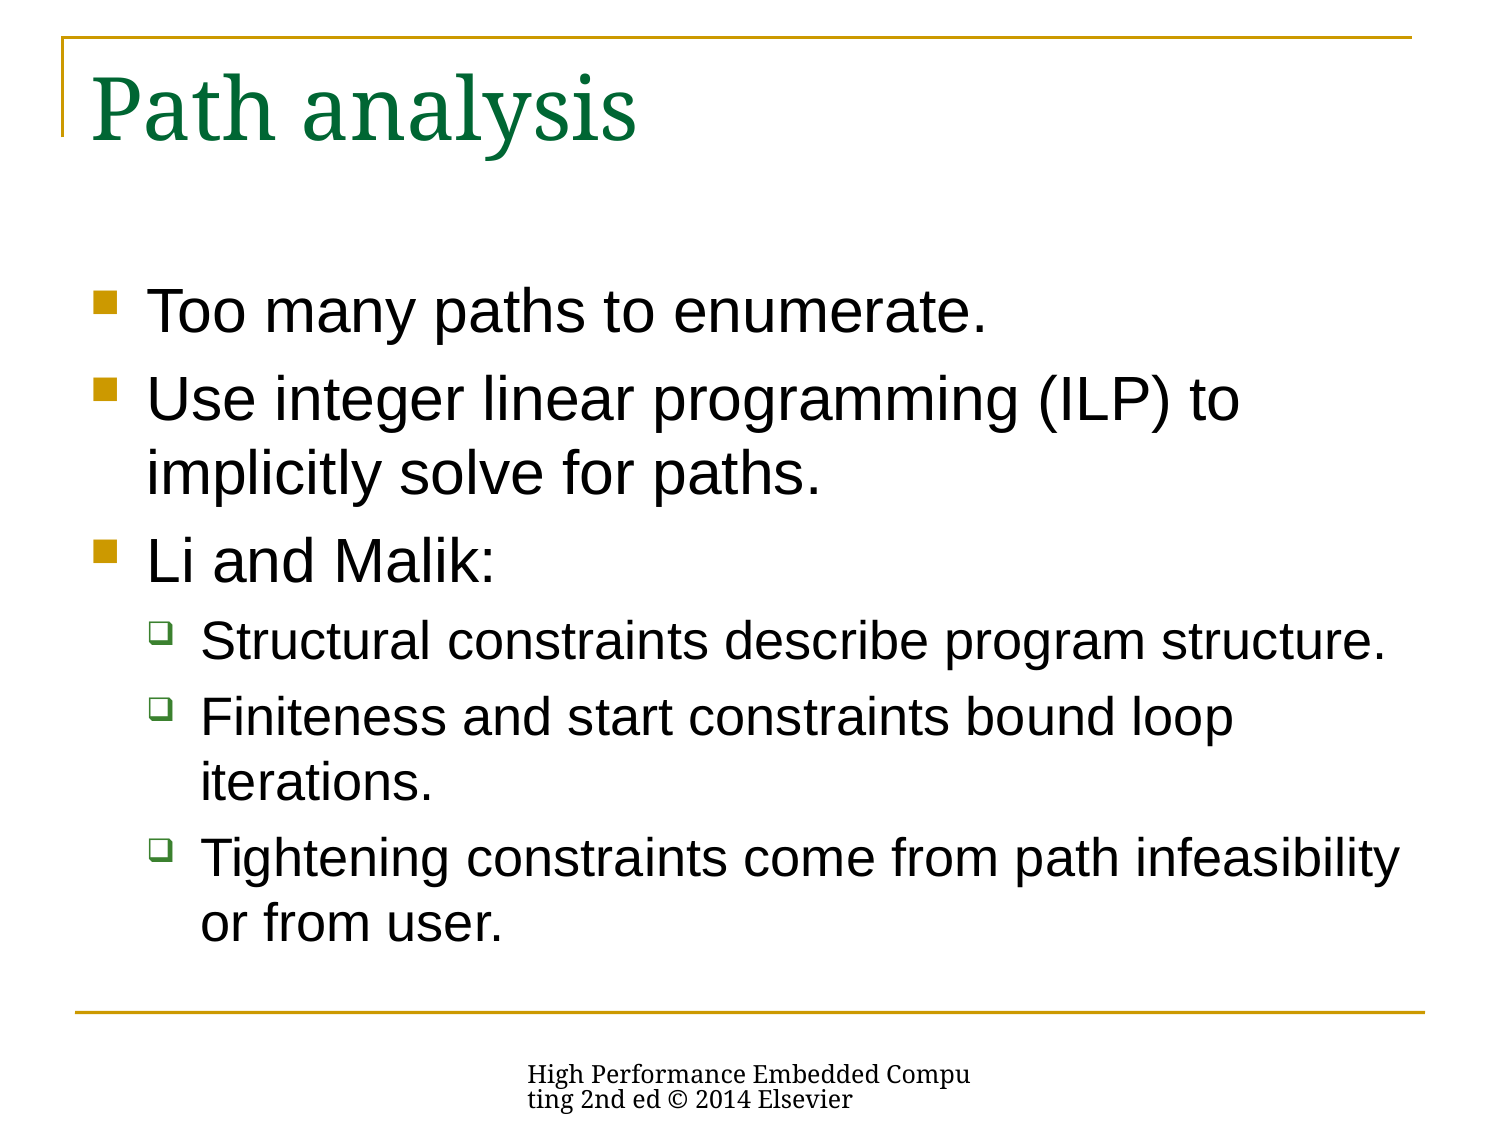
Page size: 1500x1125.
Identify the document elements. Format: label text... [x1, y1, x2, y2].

footer High Performance Embedded Computing 2nd ed © 2014 Elsevier [512, 1025, 988, 1100]
list Too many paths to enumerate. Use integer linear programming (ILP) to implicitly solve for paths. Li and Malik: Structural constraints describe program structure. Finiteness and start constraints bound loop iterations. Tightening constraints come from path infeasibility or from user. [75, 262, 1425, 1006]
title Path analysis [75, 45, 1425, 233]
